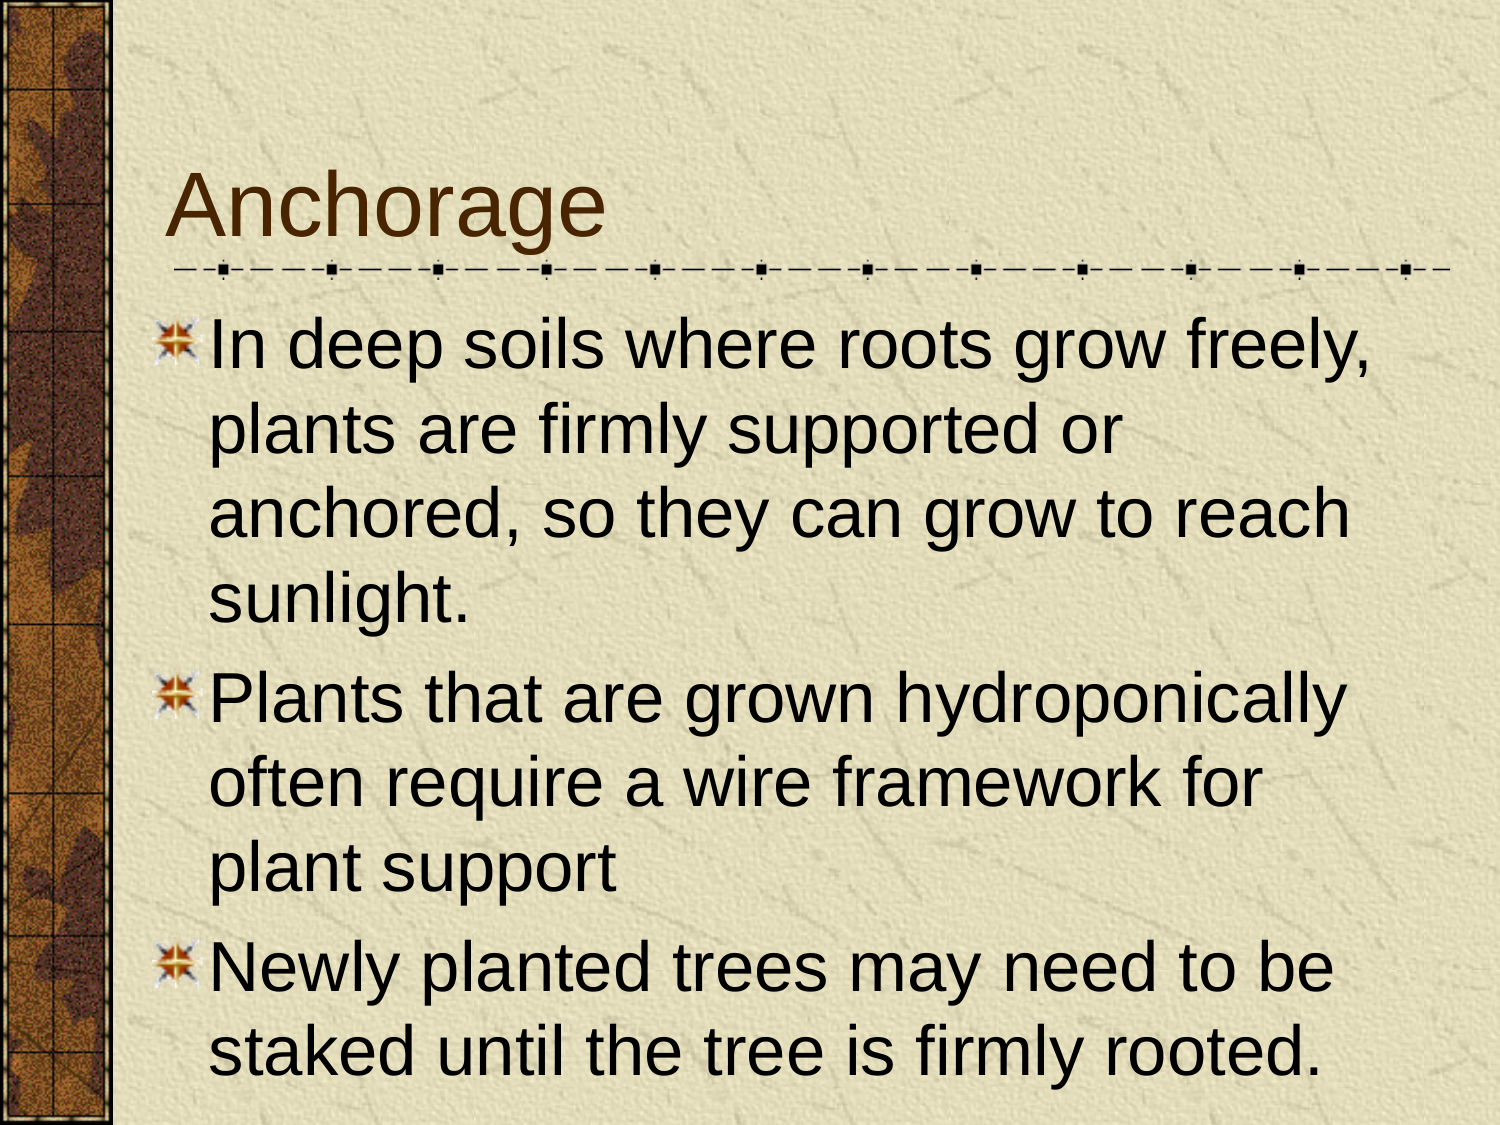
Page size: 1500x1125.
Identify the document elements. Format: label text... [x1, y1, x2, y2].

picture [0, 0, 1500, 1125]
title Anchorage [149, 74, 1426, 263]
list In deep soils where roots grow freely, plants are firmly supported or anchored, so they can grow to reach sunlight. Plants that are grown hydroponically often require a wire framework for plant support Newly planted trees may need to be staked until the tree is firmly rooted. [137, 289, 1449, 1088]
